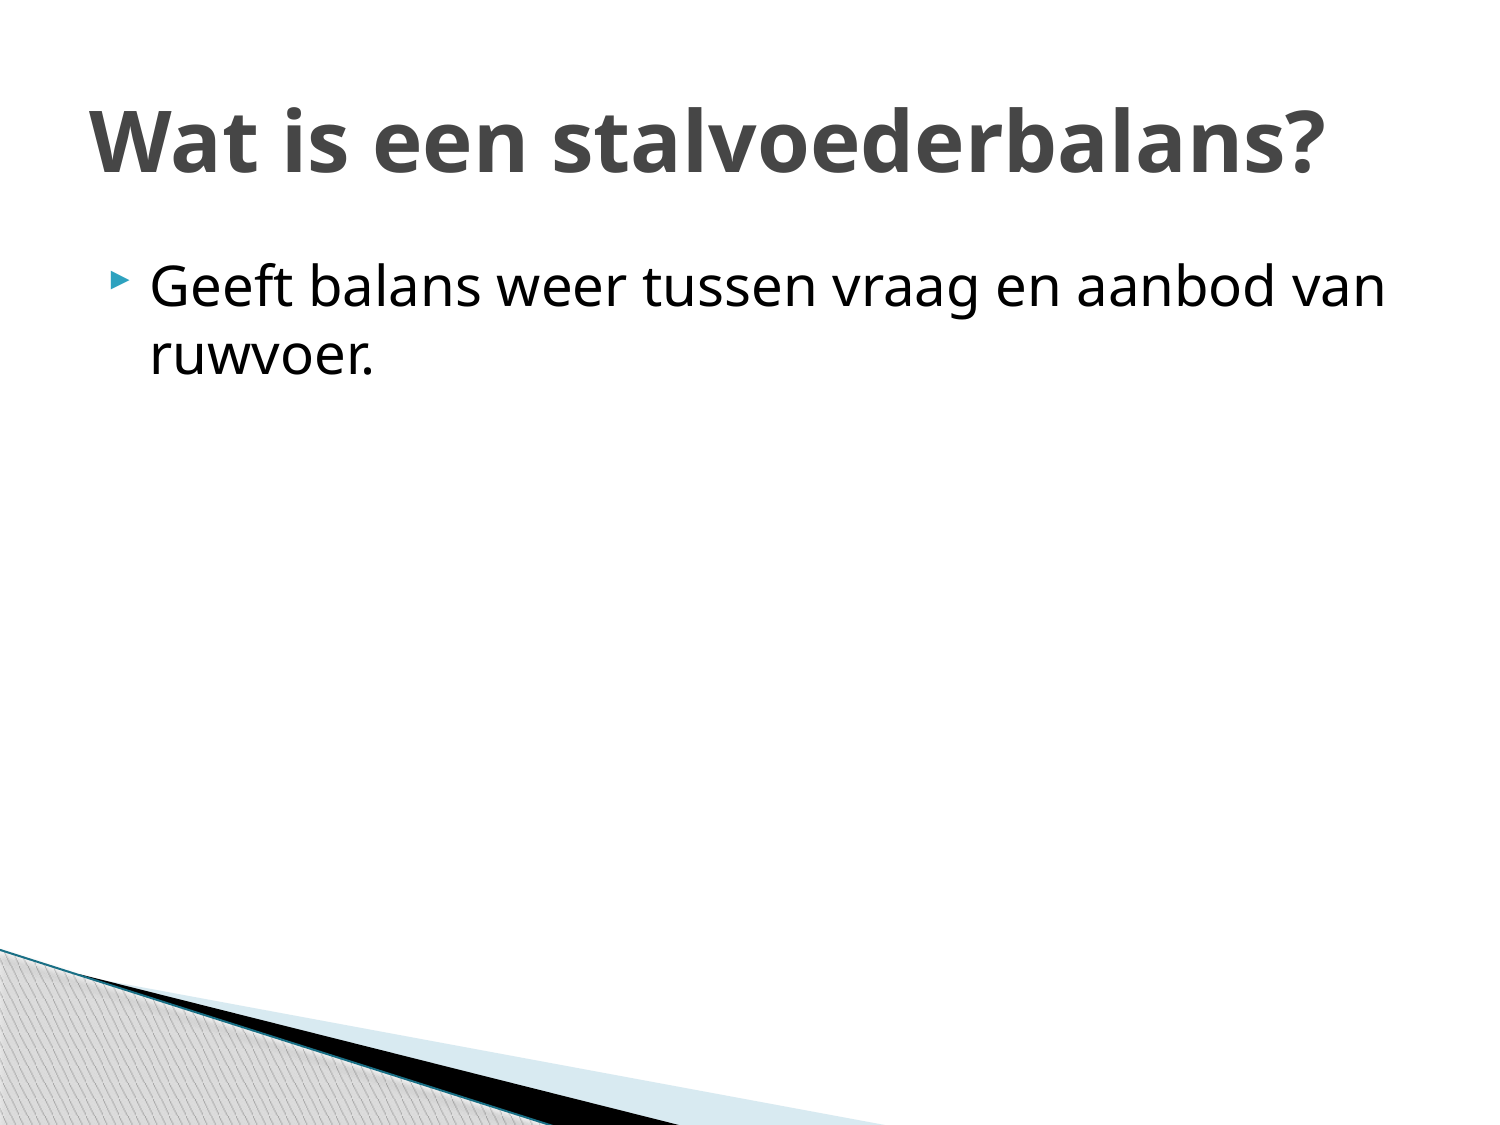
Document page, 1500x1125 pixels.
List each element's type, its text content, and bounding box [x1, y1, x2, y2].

title Wat is een stalvoederbalans? [75, 45, 1425, 233]
list Geeft balans weer tussen vraag en aanbod van ruwvoer. [75, 243, 1425, 986]
